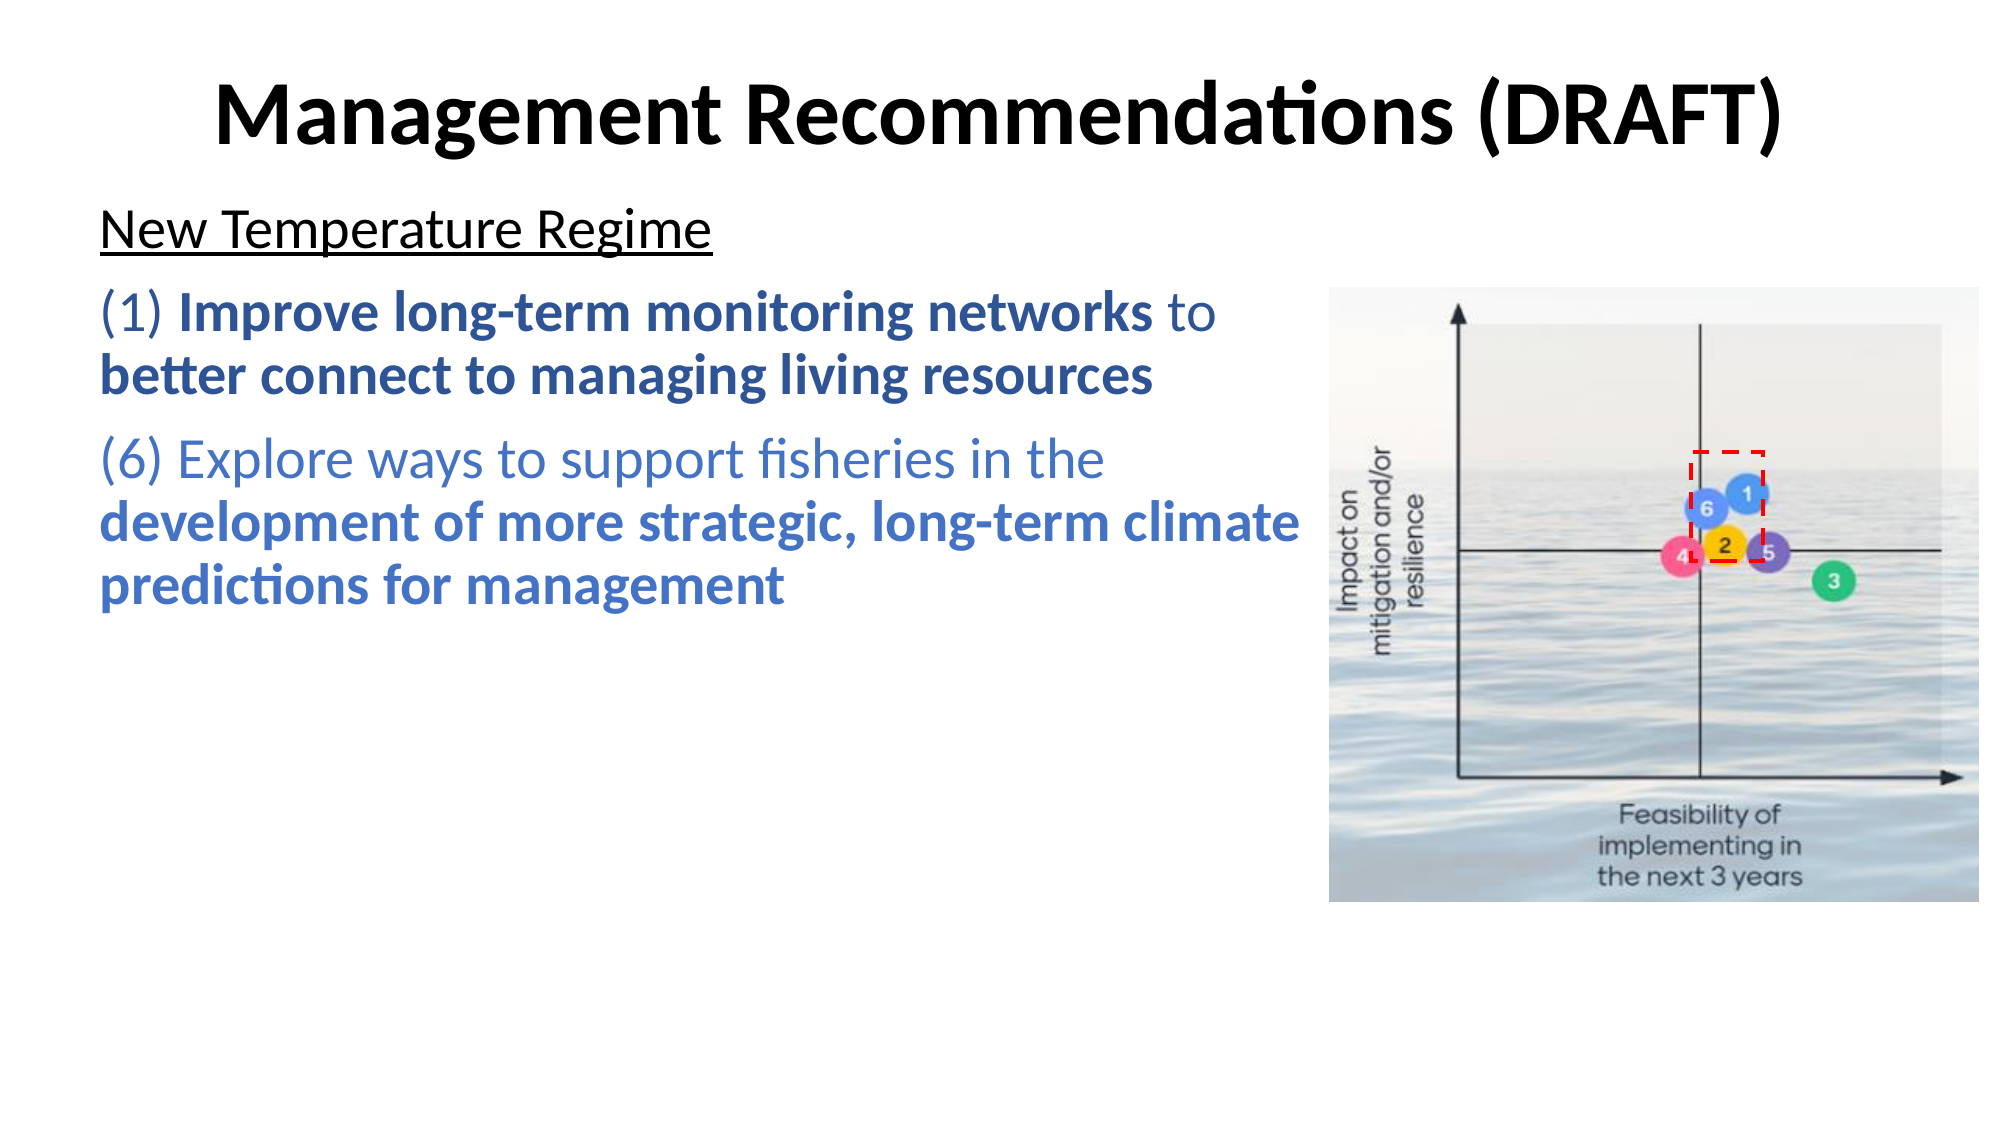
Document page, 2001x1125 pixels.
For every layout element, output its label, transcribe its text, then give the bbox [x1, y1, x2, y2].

text_box New Temperature Regime (1) Improve long-term monitoring networks to better connect to managing living resources (6) Explore ways to support fisheries in the development of more strategic, long-term climate predictions for management [84, 190, 1346, 1074]
picture [1329, 287, 1979, 903]
title Management Recommendations (DRAFT) [84, 40, 1916, 191]
